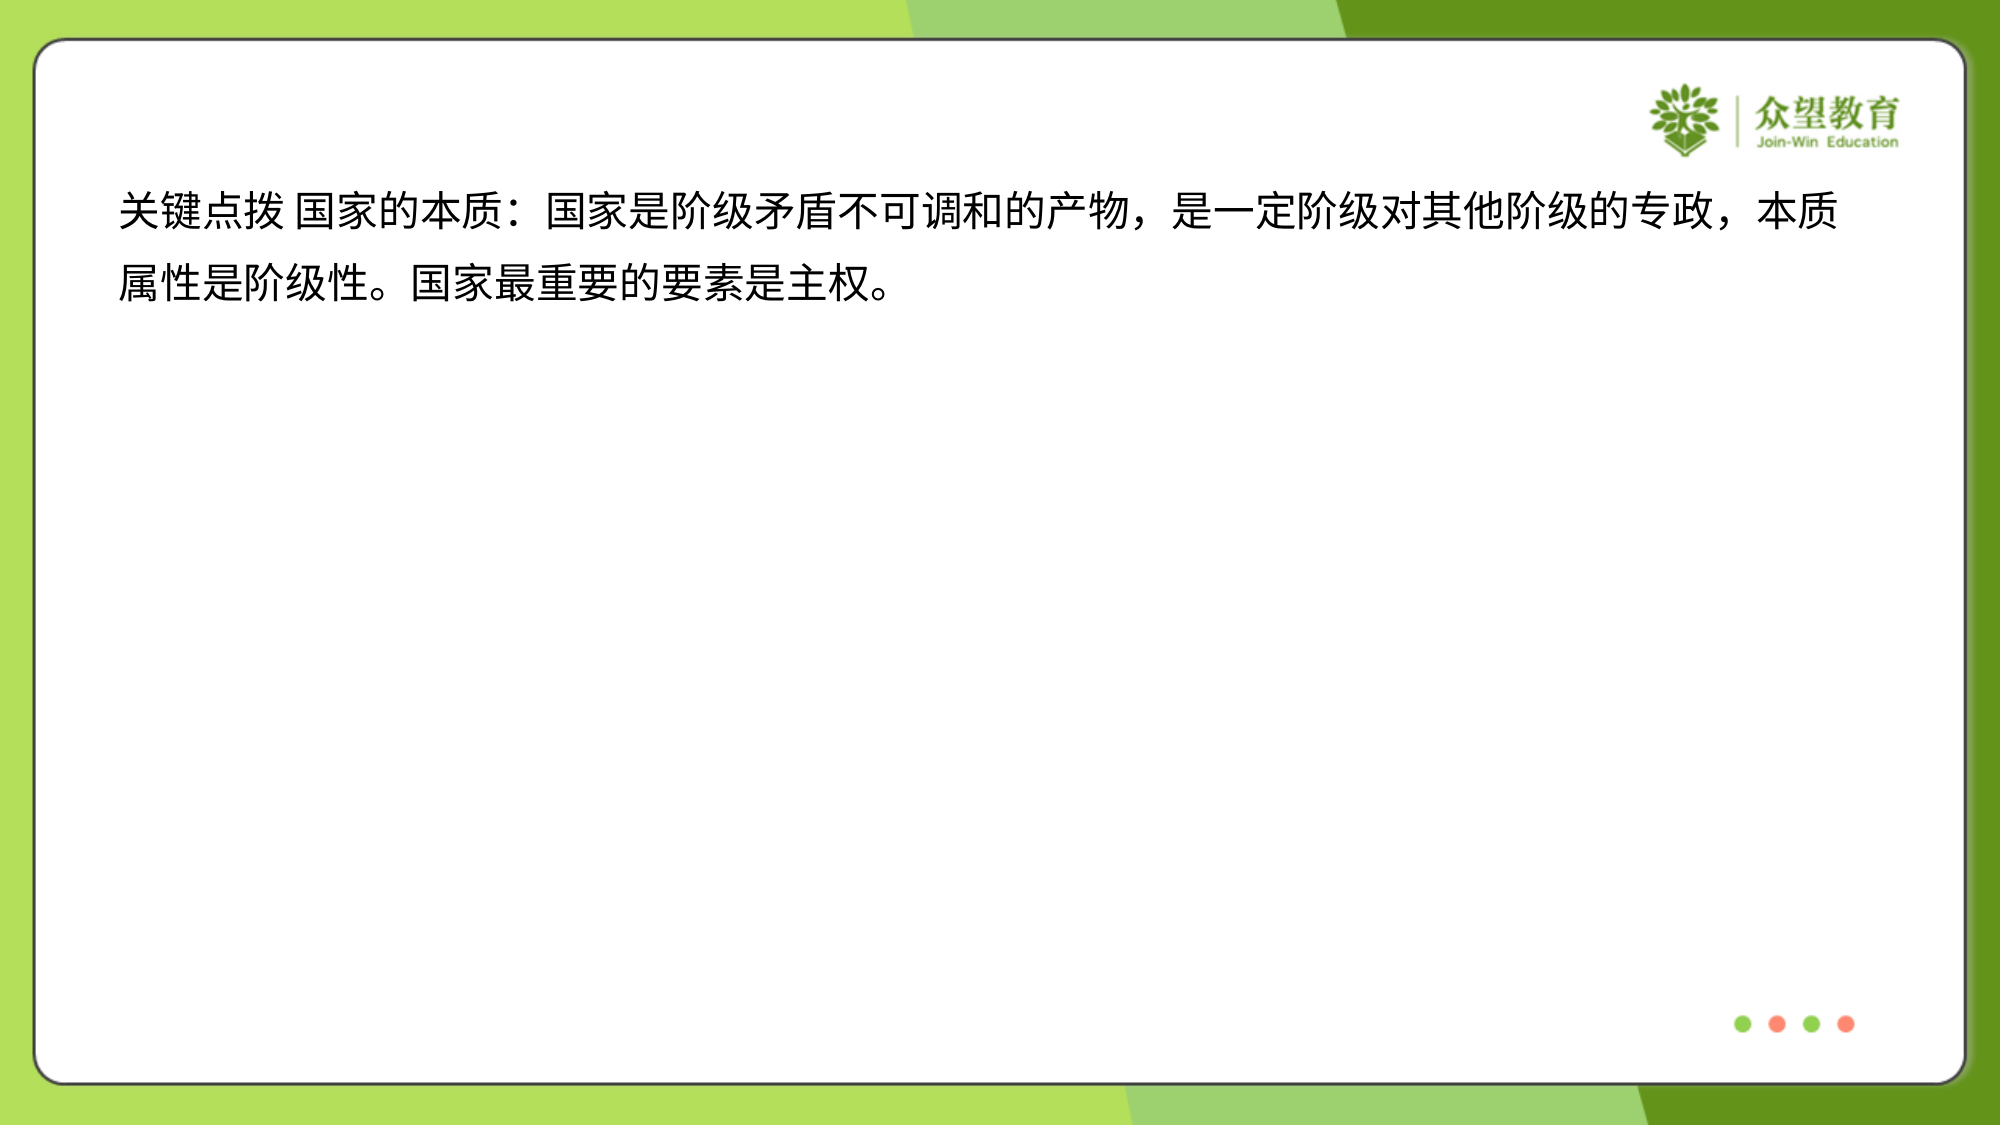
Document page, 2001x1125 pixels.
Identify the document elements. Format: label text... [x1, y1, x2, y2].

picture [0, 0, 2000, 1125]
text_box 关键点拨 国家的本质：国家是阶级矛盾不可调和的产物，是一定阶级对其他阶级的专政，本质 属性是阶级性。国家最重要的要素是主权。 [118, 159, 1883, 300]
